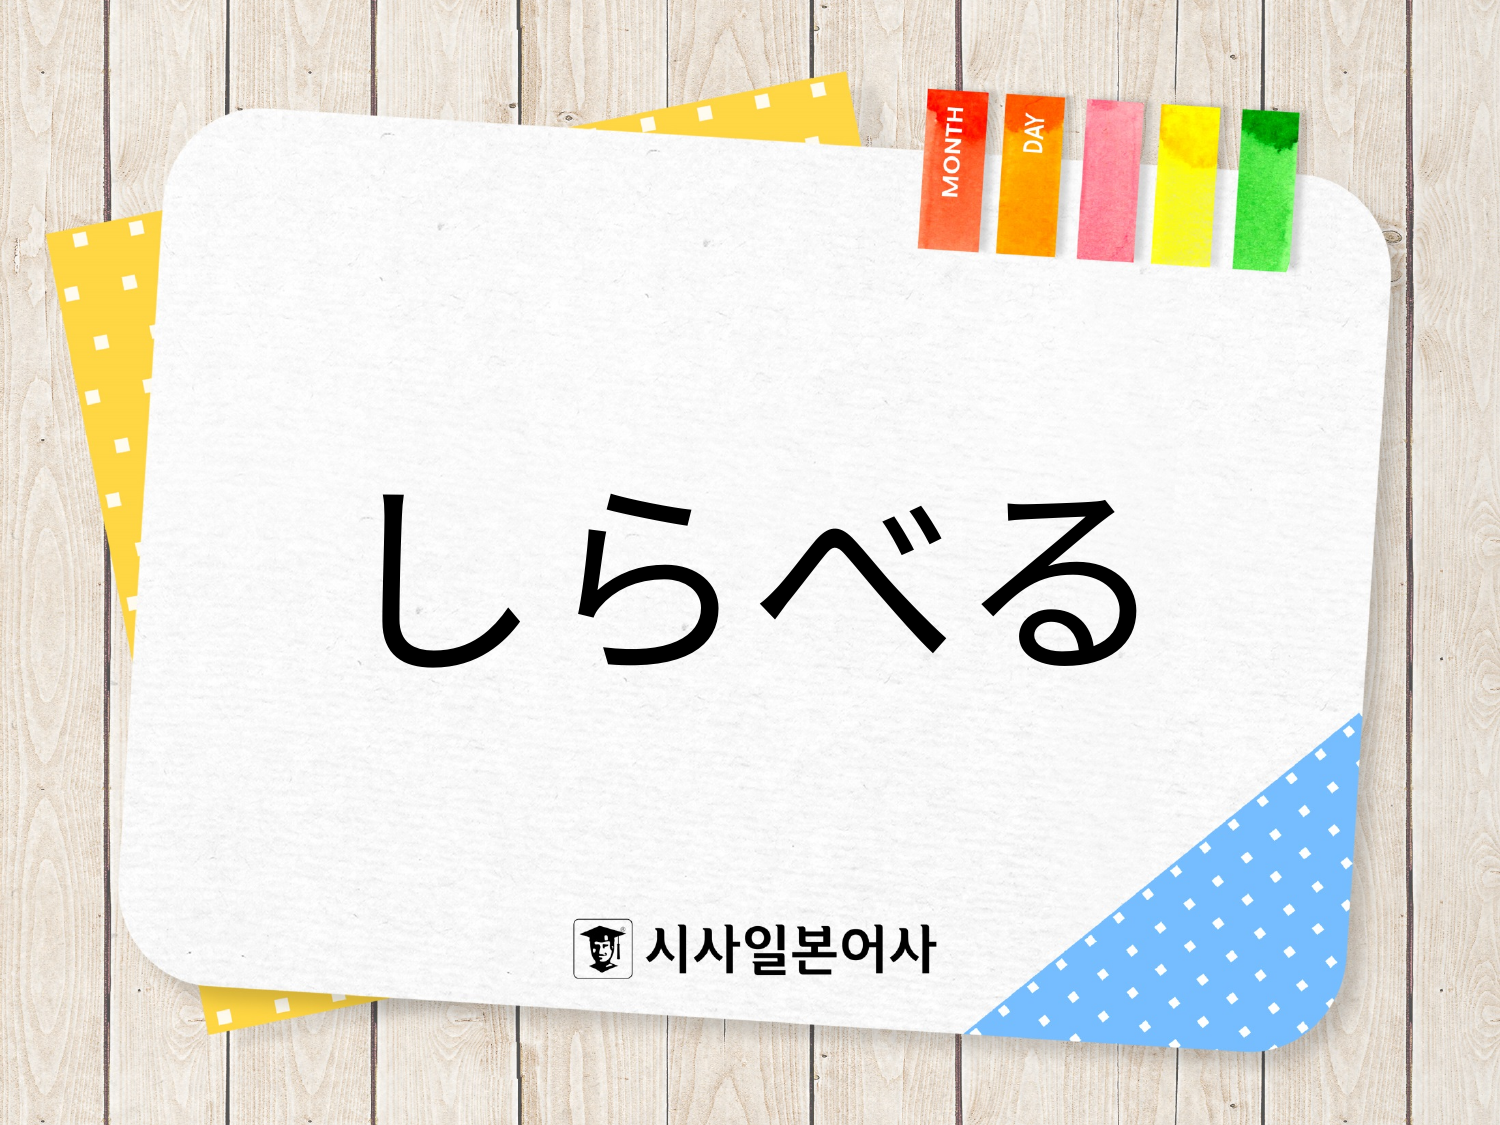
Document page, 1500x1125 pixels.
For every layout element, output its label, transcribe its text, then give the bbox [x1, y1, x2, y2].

picture [0, 0, 1500, 1125]
title しらべる [75, 338, 1425, 811]
